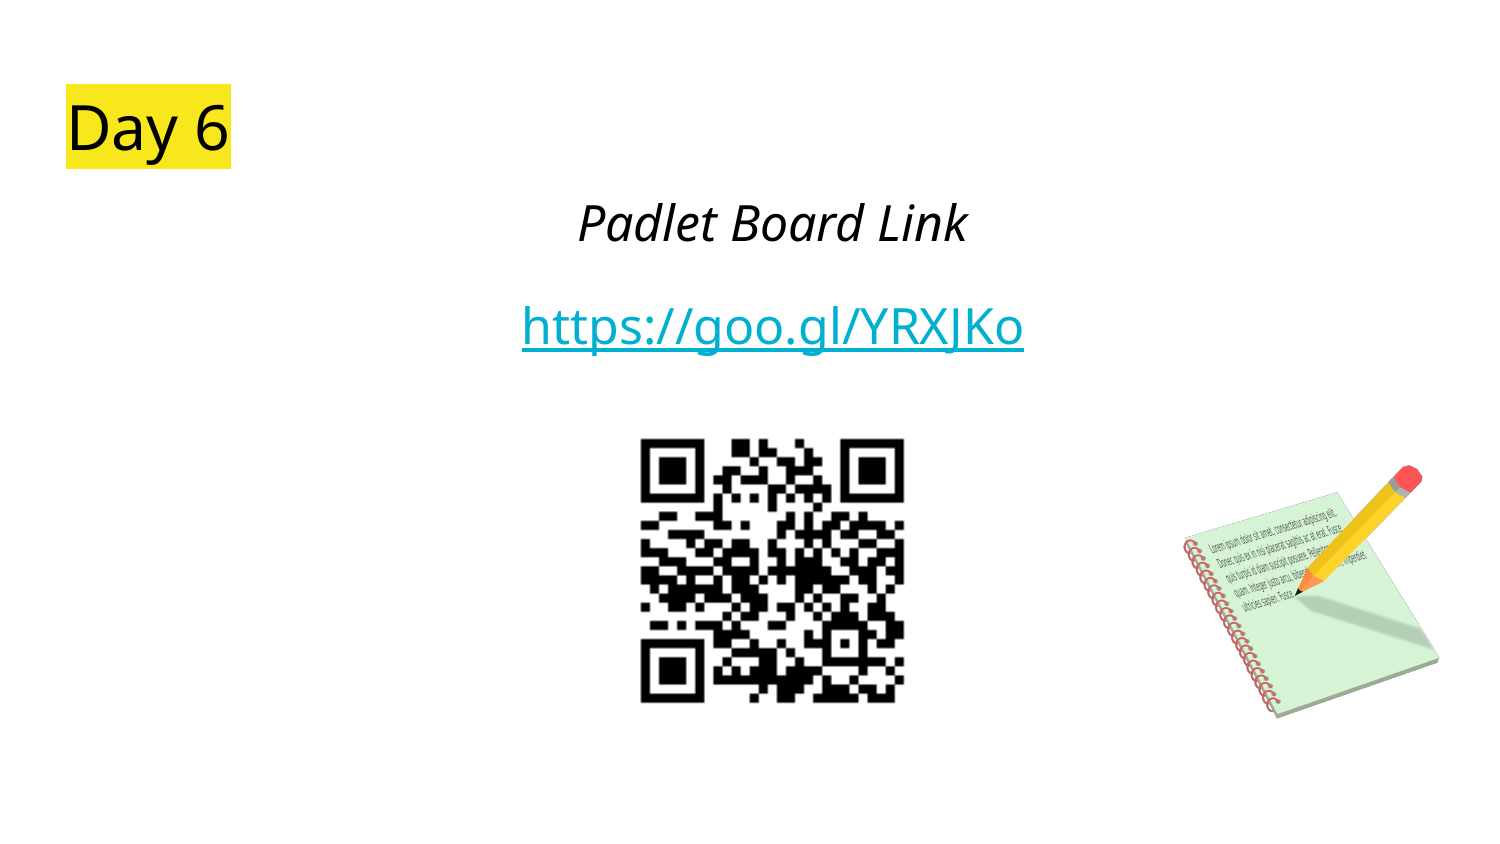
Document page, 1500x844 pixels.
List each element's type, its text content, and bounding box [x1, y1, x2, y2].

title Day 6 [51, 72, 1449, 167]
list Padlet Board Link https://goo.gl/YRXJKo [74, 166, 1472, 714]
picture [602, 400, 944, 742]
picture [1173, 457, 1450, 728]
